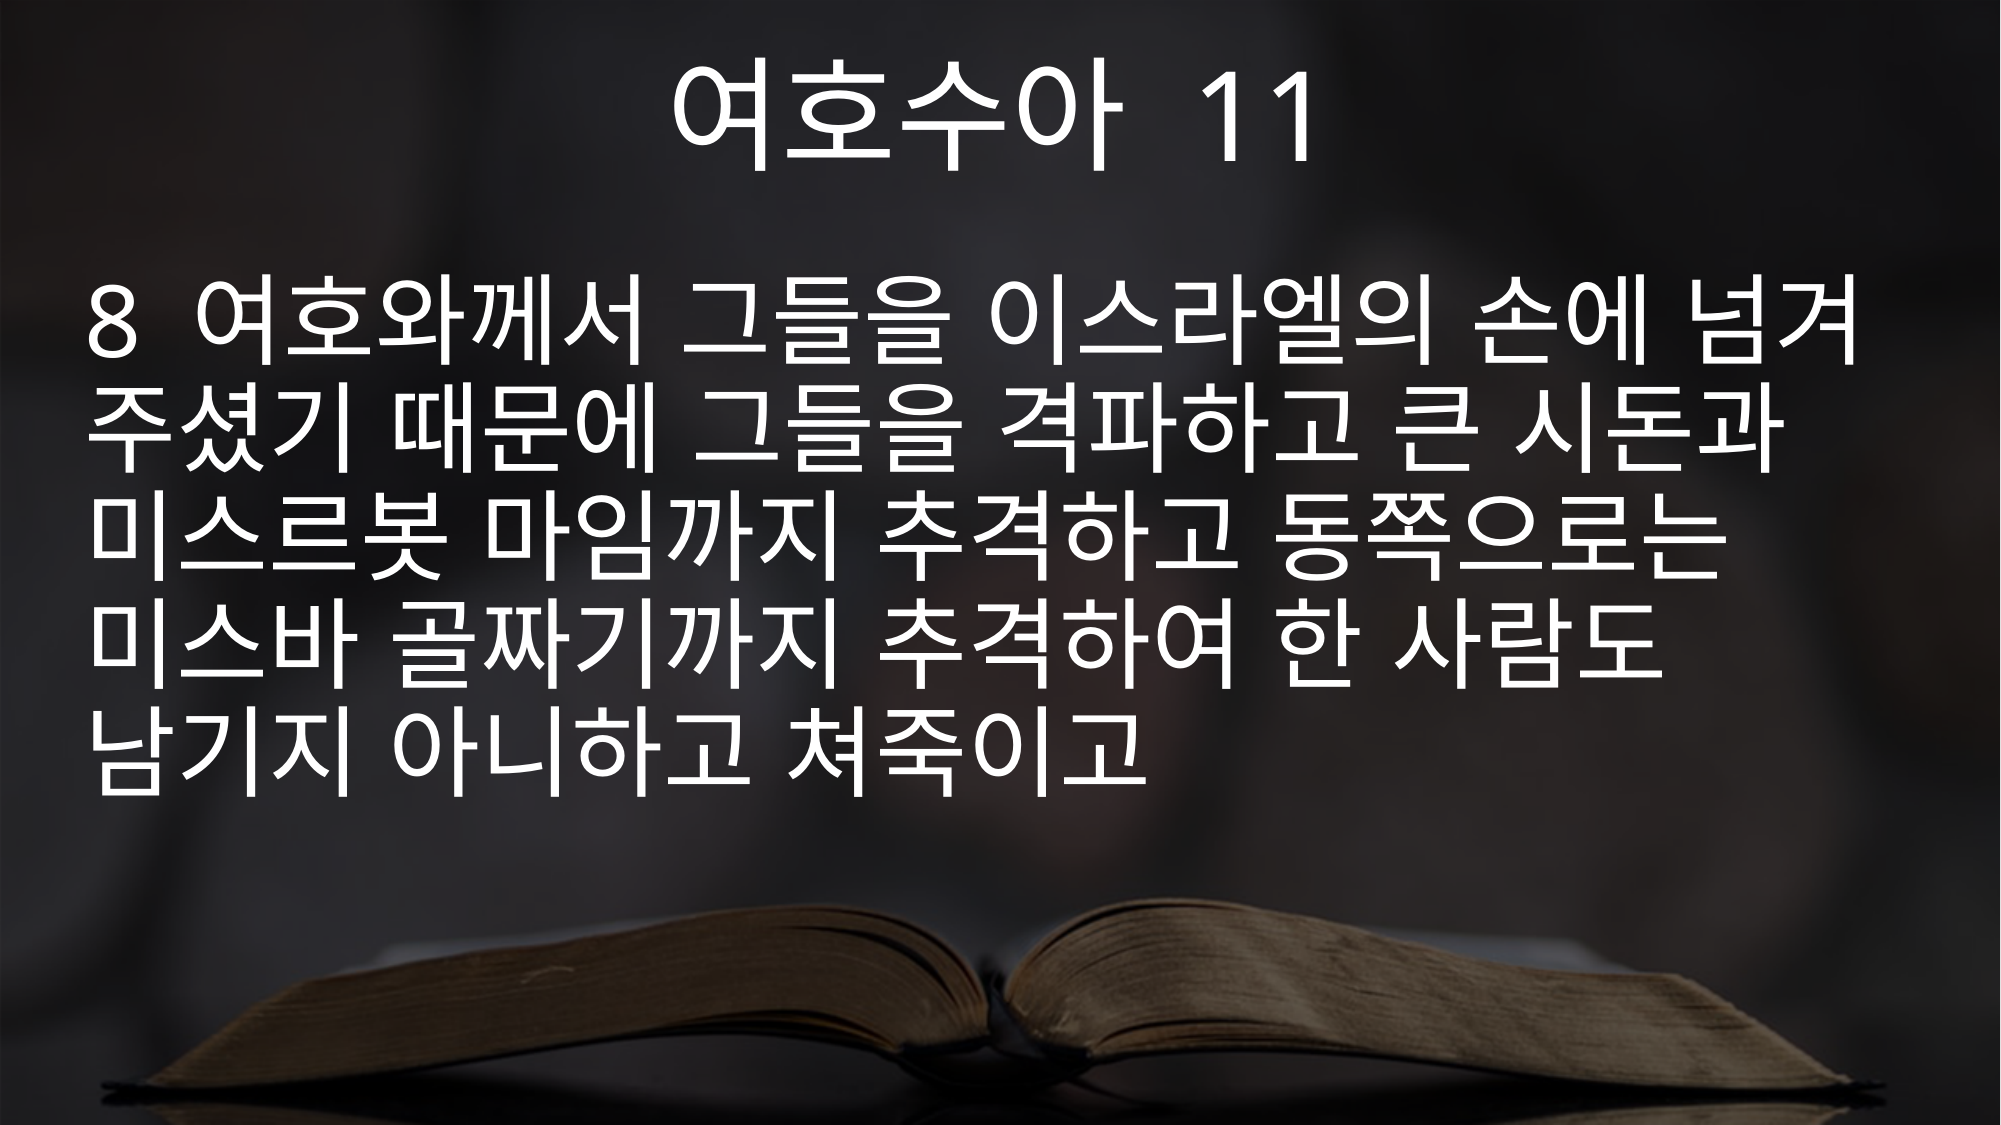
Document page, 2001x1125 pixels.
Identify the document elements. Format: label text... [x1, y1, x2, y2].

footer 여호수아 11 [0, 32, 2000, 192]
picture [0, 0, 2001, 1125]
list 8 여호와께서 그들을 이스라엘의 손에 넘겨 주셨기 때문에 그들을 격파하고 큰 시돈과 미스르봇 마임까지 추격하고 동쪽으로는 미스바 골짜기까지 추격하여 한 사람도 남기지 아니하고 쳐죽이고 [69, 263, 1953, 423]
